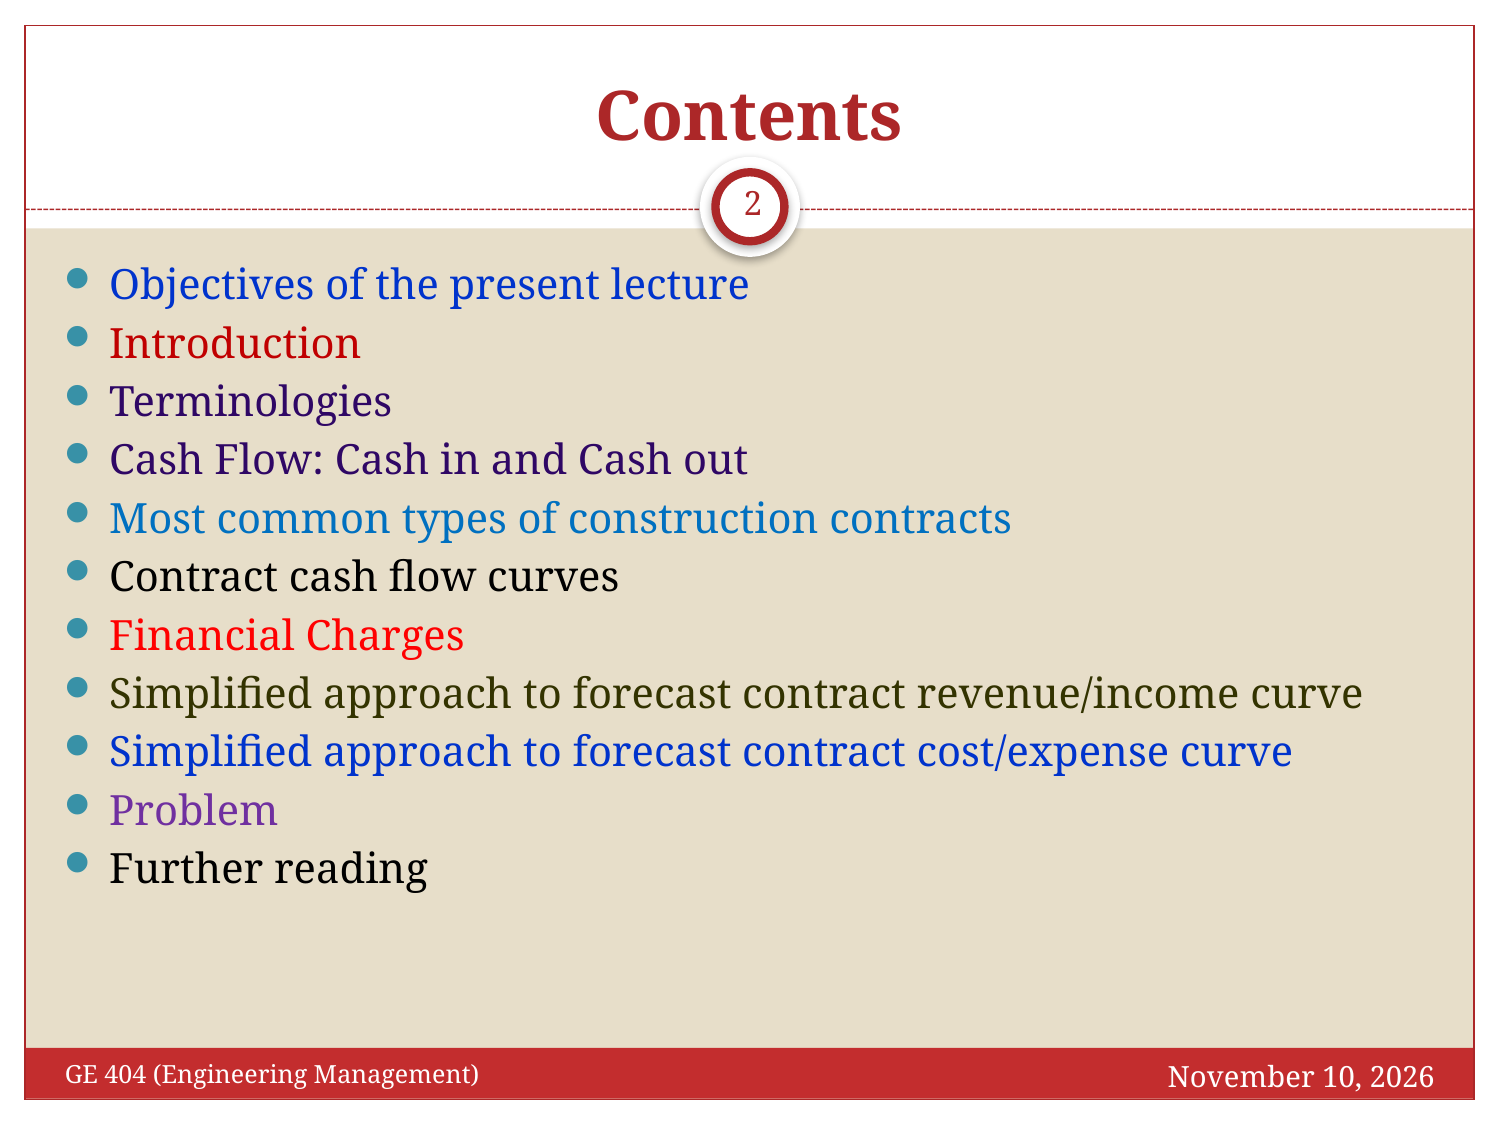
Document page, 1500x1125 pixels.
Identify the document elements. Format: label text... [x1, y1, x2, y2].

footer GE 404 (Engineering Management) [50, 1051, 638, 1112]
list Objectives of the present lecture Introduction Terminologies Cash Flow: Cash in and Cash out Most common types of construction contracts Contract cash flow curves Financial Charges Simplified approach to forecast contract revenue/income curve Simplified approach to forecast contract cost/expense curve Problem Further reading [49, 250, 1445, 1001]
title Contents [49, 37, 1450, 162]
slide_number 2 [715, 168, 791, 241]
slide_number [950, 1050, 1450, 1111]
